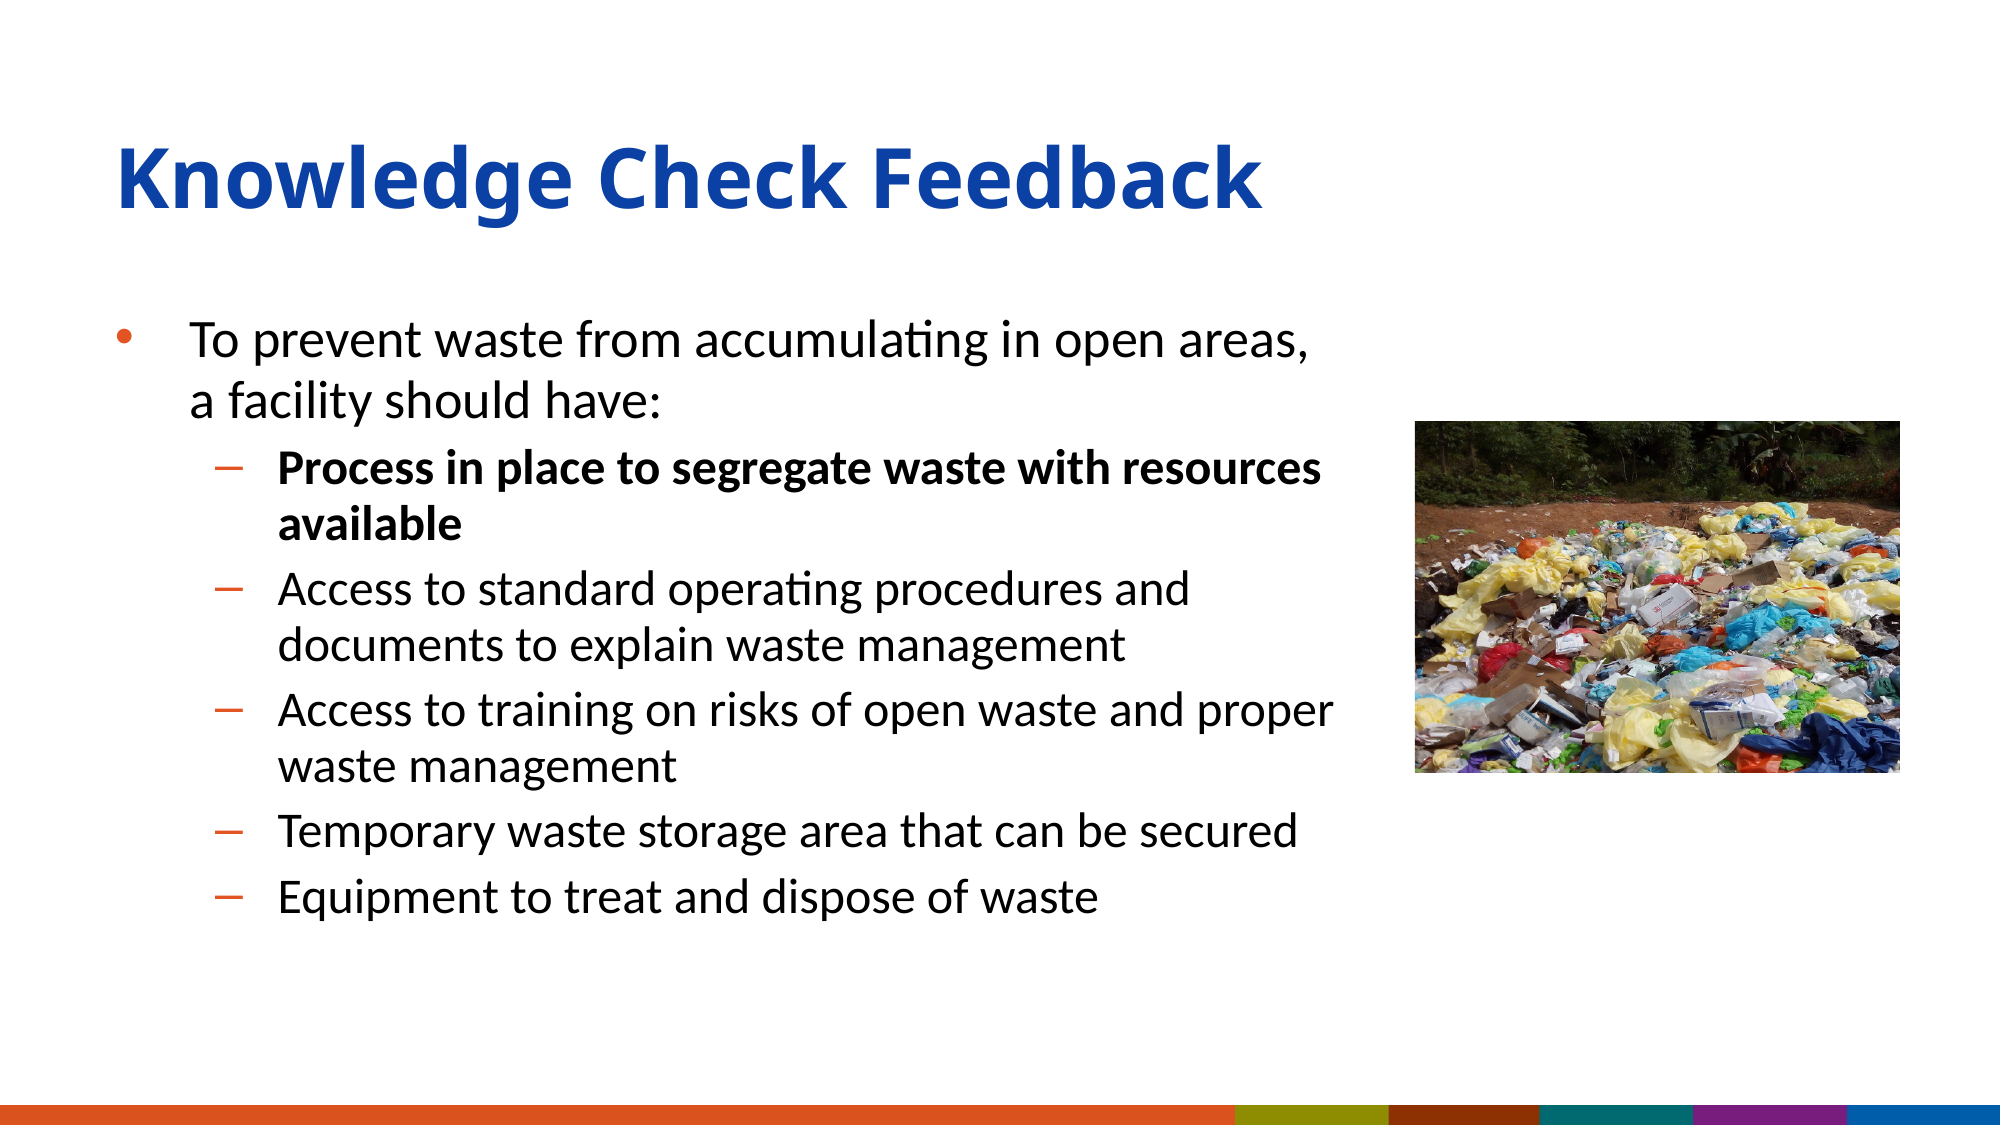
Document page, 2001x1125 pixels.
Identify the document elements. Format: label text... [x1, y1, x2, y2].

picture [1414, 418, 1901, 773]
picture [0, 1105, 2000, 1125]
list To prevent waste from accumulating in open areas, a facility should have: Process in place to segregate waste with resources available Access to standard operating procedures and documents to explain waste management Access to training on risks of open waste and proper waste management Temporary waste storage area that can be secured Equipment to treat and dispose of waste [99, 299, 1353, 985]
title Knowledge Check Feedback [99, 45, 1900, 233]
